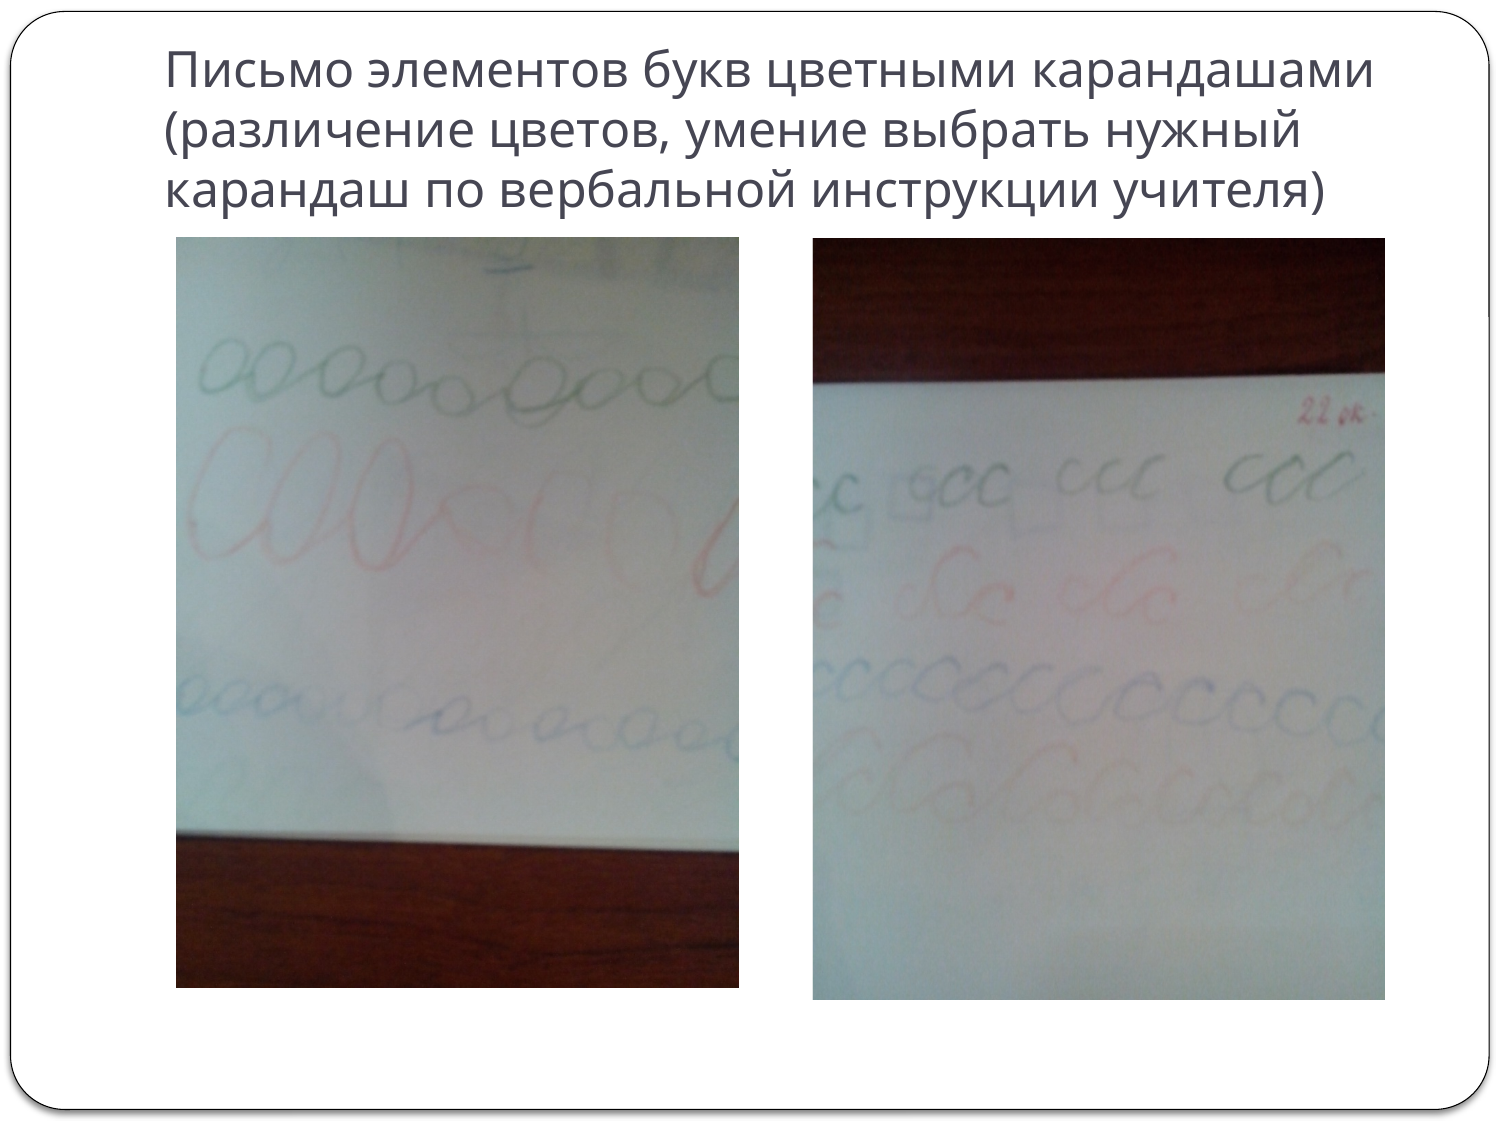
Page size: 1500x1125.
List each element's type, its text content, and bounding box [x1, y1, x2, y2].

picture [716, 238, 1480, 999]
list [176, 237, 739, 988]
title Письмо элементов букв цветными карандашами (различение цветов, умение выбрать нужный карандаш по вербальной инструкции учителя) [150, 45, 1425, 233]
